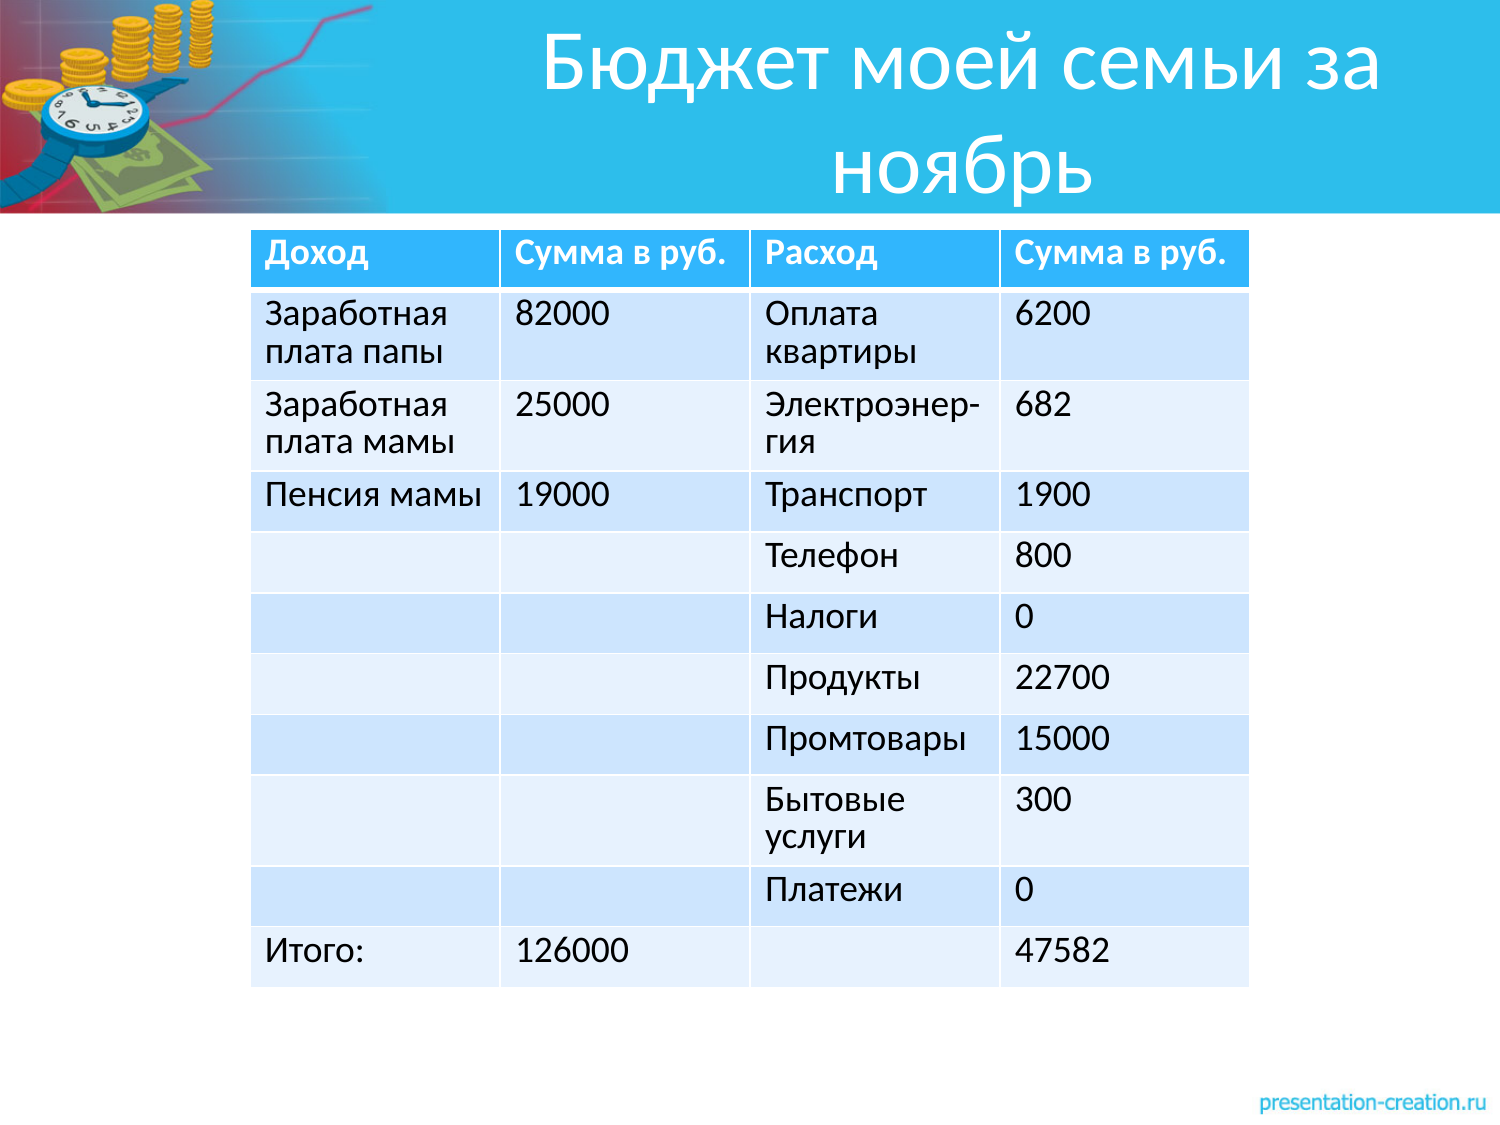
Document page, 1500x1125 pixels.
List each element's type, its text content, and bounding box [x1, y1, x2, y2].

table_cell [251, 776, 499, 865]
table_cell 6200 [1001, 293, 1249, 380]
title Бюджет моей семьи за ноябрь [442, 0, 1483, 219]
table_cell Промтовары [751, 715, 999, 774]
table_cell [501, 715, 749, 774]
table_cell Транспорт [751, 472, 999, 531]
table_cell Платежи [751, 867, 999, 926]
table_cell [751, 927, 999, 987]
table_cell 0 [1001, 867, 1249, 926]
table_cell Продукты [751, 654, 999, 714]
table_cell 800 [1001, 533, 1249, 592]
table_cell [501, 654, 749, 714]
table_header Сумма в руб. [501, 230, 749, 287]
table_cell [501, 594, 749, 653]
table_cell 682 [1001, 381, 1249, 470]
table_cell 22700 [1001, 654, 1249, 714]
table_cell Пенсия мамы [251, 472, 499, 531]
table_cell [501, 776, 749, 865]
table_cell Заработная плата папы [251, 293, 499, 380]
table_cell 19000 [501, 472, 749, 531]
table_cell 0 [1001, 594, 1249, 653]
table_cell [501, 867, 749, 926]
table_cell 300 [1001, 776, 1249, 865]
table_cell [251, 715, 499, 774]
table_cell Бытовые услуги [751, 776, 999, 865]
table_cell 1900 [1001, 472, 1249, 531]
table_cell Электроэнер-гия [751, 381, 999, 470]
table_cell [501, 533, 749, 592]
table_header Расход [751, 230, 999, 287]
table_cell [251, 654, 499, 714]
table_cell 25000 [501, 381, 749, 470]
table_cell Заработная плата мамы [251, 381, 499, 470]
table_cell 47582 [1001, 927, 1249, 987]
picture [0, 0, 1500, 1125]
table_cell [251, 867, 499, 926]
table_cell Телефон [751, 533, 999, 592]
table_cell Оплата квартиры [751, 293, 999, 380]
table_header Доход [251, 230, 499, 287]
table_cell Итого: [251, 927, 499, 987]
table_header Сумма в руб. [1001, 230, 1249, 287]
table_cell Налоги [751, 594, 999, 653]
table_cell 82000 [501, 293, 749, 380]
table_cell 15000 [1001, 715, 1249, 774]
table_cell [251, 594, 499, 653]
table_cell [251, 533, 499, 592]
table_cell 126000 [501, 927, 749, 987]
